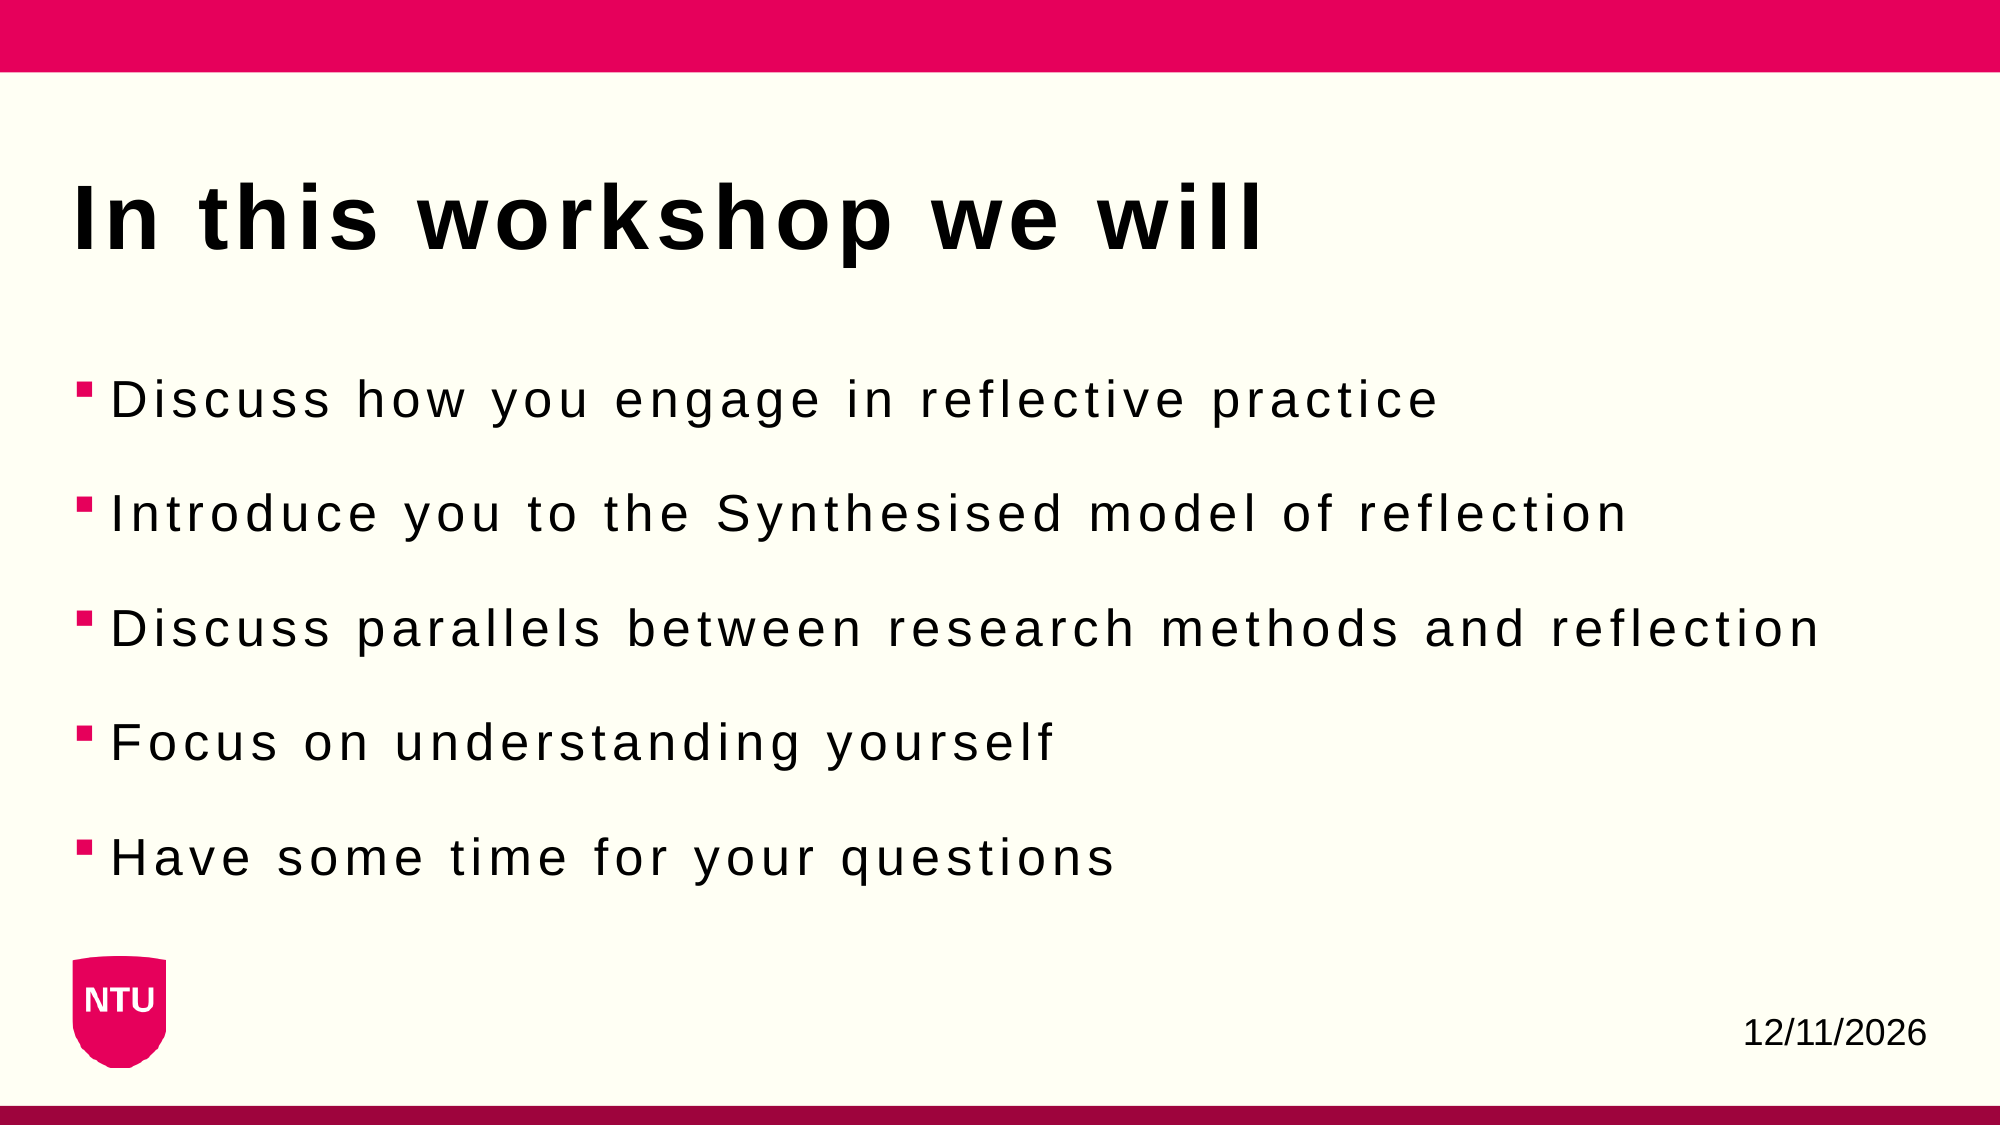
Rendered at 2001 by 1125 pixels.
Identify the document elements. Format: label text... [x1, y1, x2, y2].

text_box 25/03/2023 [1029, 993, 1928, 1053]
list Discuss how you engage in reflective practice Introduce you to the Synthesised model of reflection Discuss parallels between research methods and reflection Focus on understanding yourself Have some time for your questions [72, 326, 1928, 935]
title In this workshop we will [72, 131, 1928, 296]
